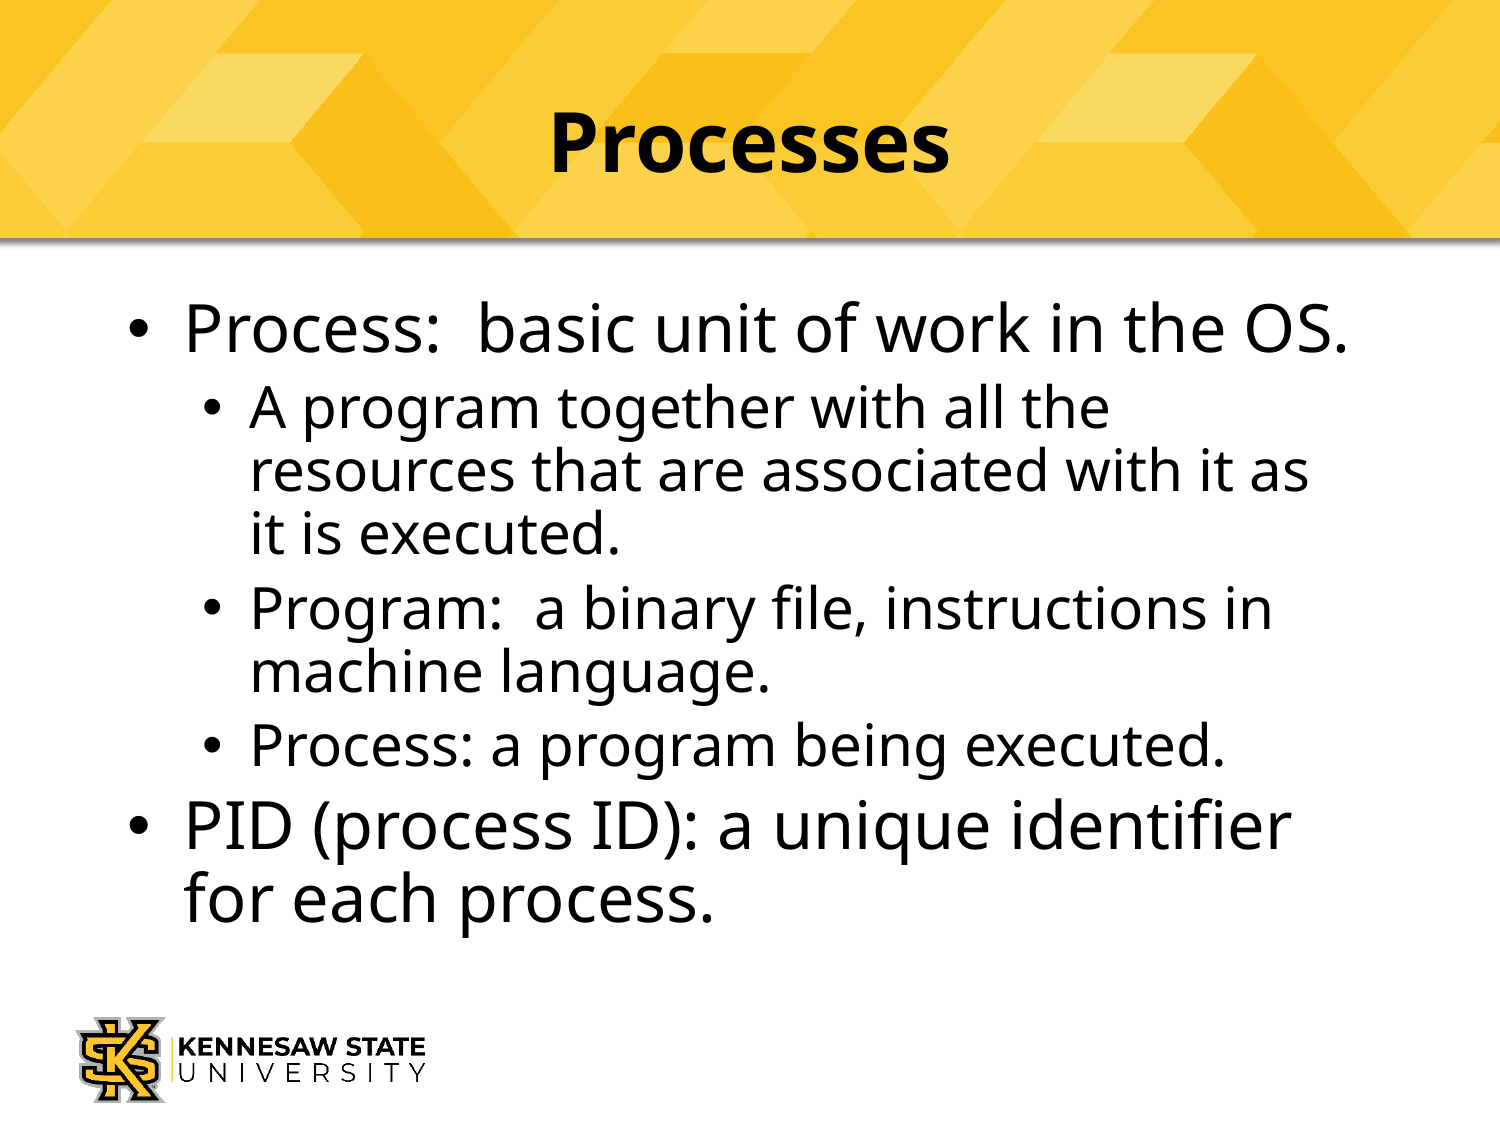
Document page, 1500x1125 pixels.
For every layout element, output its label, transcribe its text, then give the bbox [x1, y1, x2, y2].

picture [75, 1017, 425, 1103]
title Processes [75, 45, 1425, 233]
list Process: basic unit of work in the OS. A program together with all the resources that are associated with it as it is executed. Program: a binary file, instructions in machine language. Process: a program being executed. PID (process ID): a unique identifier for each process. [112, 287, 1375, 995]
picture [0, 0, 1500, 251]
